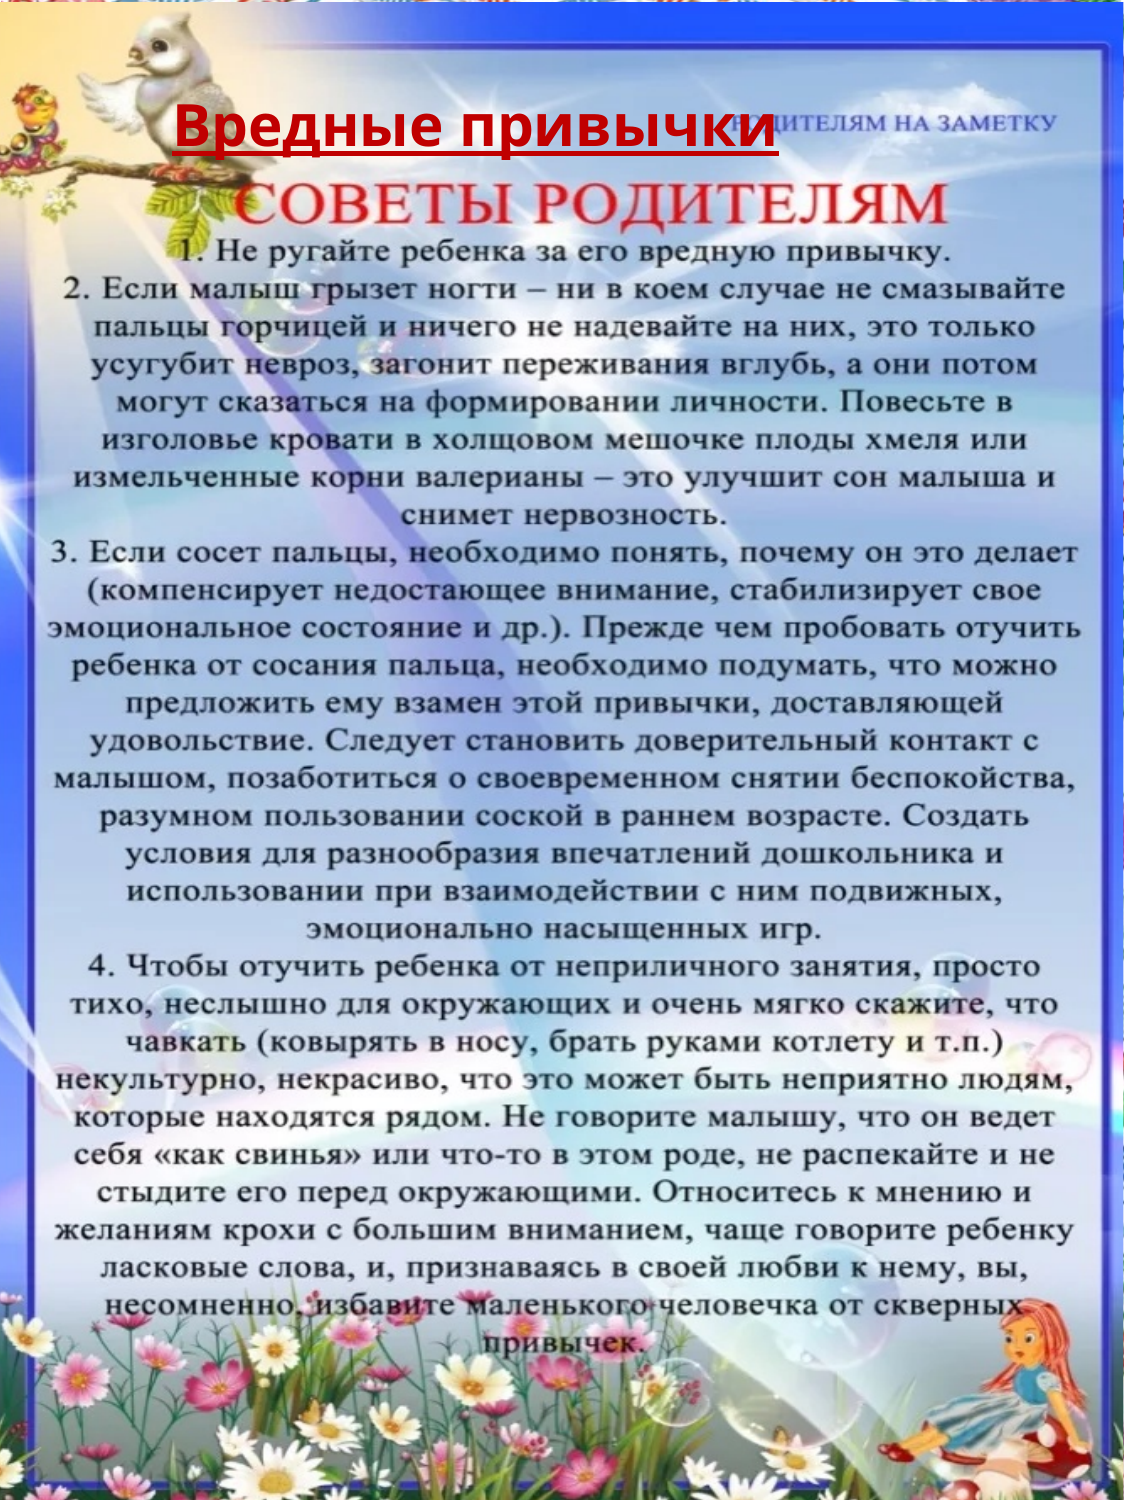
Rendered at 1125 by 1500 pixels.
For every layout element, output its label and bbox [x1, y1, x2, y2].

text_box [0, 0, 1125, 1500]
